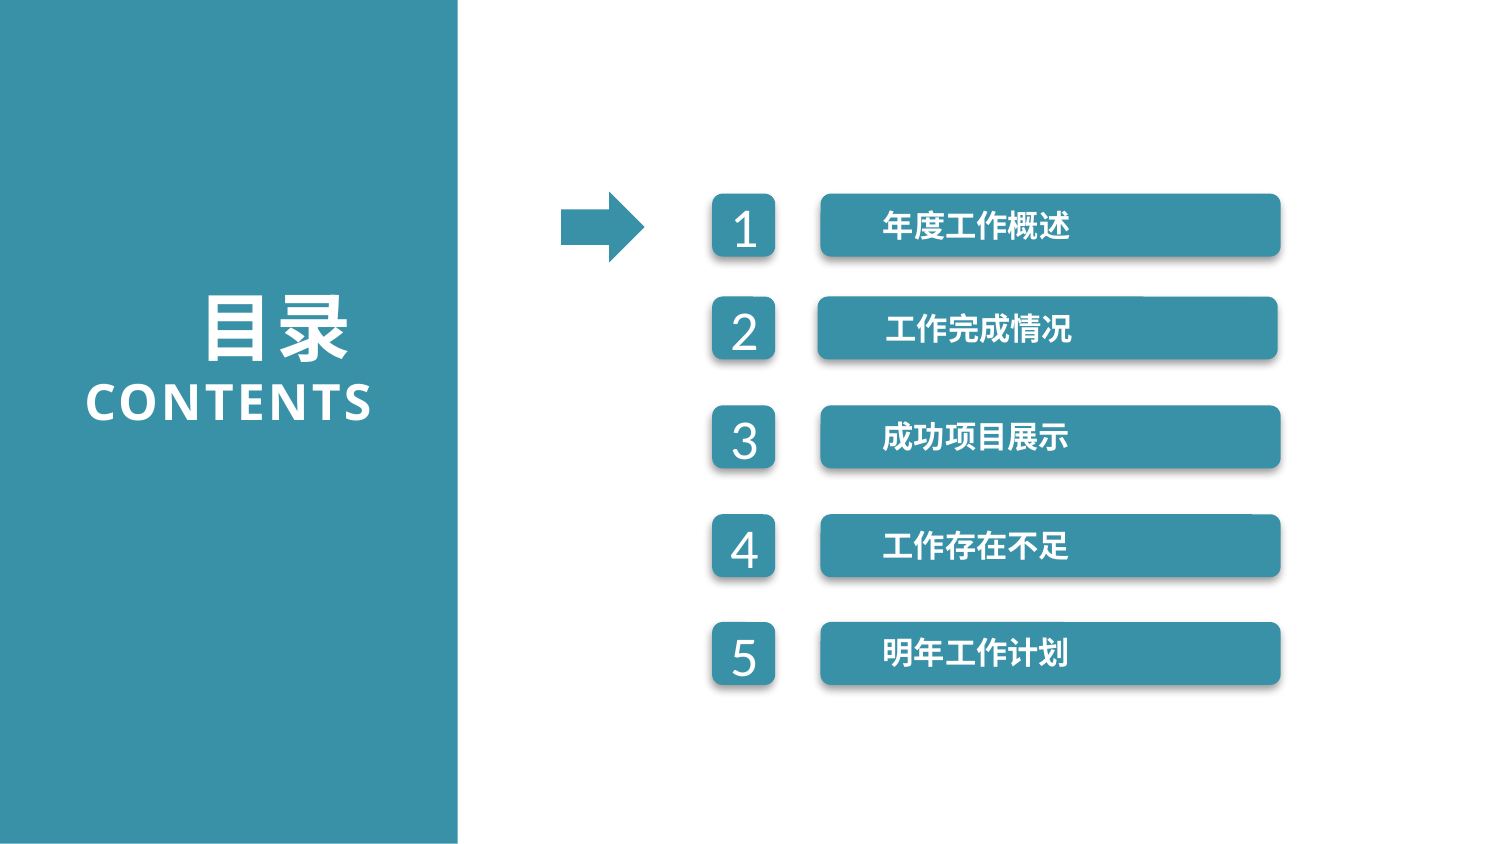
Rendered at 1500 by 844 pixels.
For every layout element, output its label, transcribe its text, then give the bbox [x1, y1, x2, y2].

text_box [817, 296, 1278, 360]
text_box 2 [709, 294, 778, 362]
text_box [820, 513, 1281, 578]
text_box 4 [709, 512, 778, 580]
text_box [820, 193, 1281, 257]
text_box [820, 621, 1281, 686]
text_box 5 [709, 619, 778, 688]
text_box [0, 0, 460, 844]
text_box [820, 405, 1281, 469]
text_box 1 [709, 191, 778, 259]
text_box [558, 189, 647, 265]
text_box 3 [709, 403, 778, 471]
text_box 目录 CONTENTS [41, 273, 387, 438]
